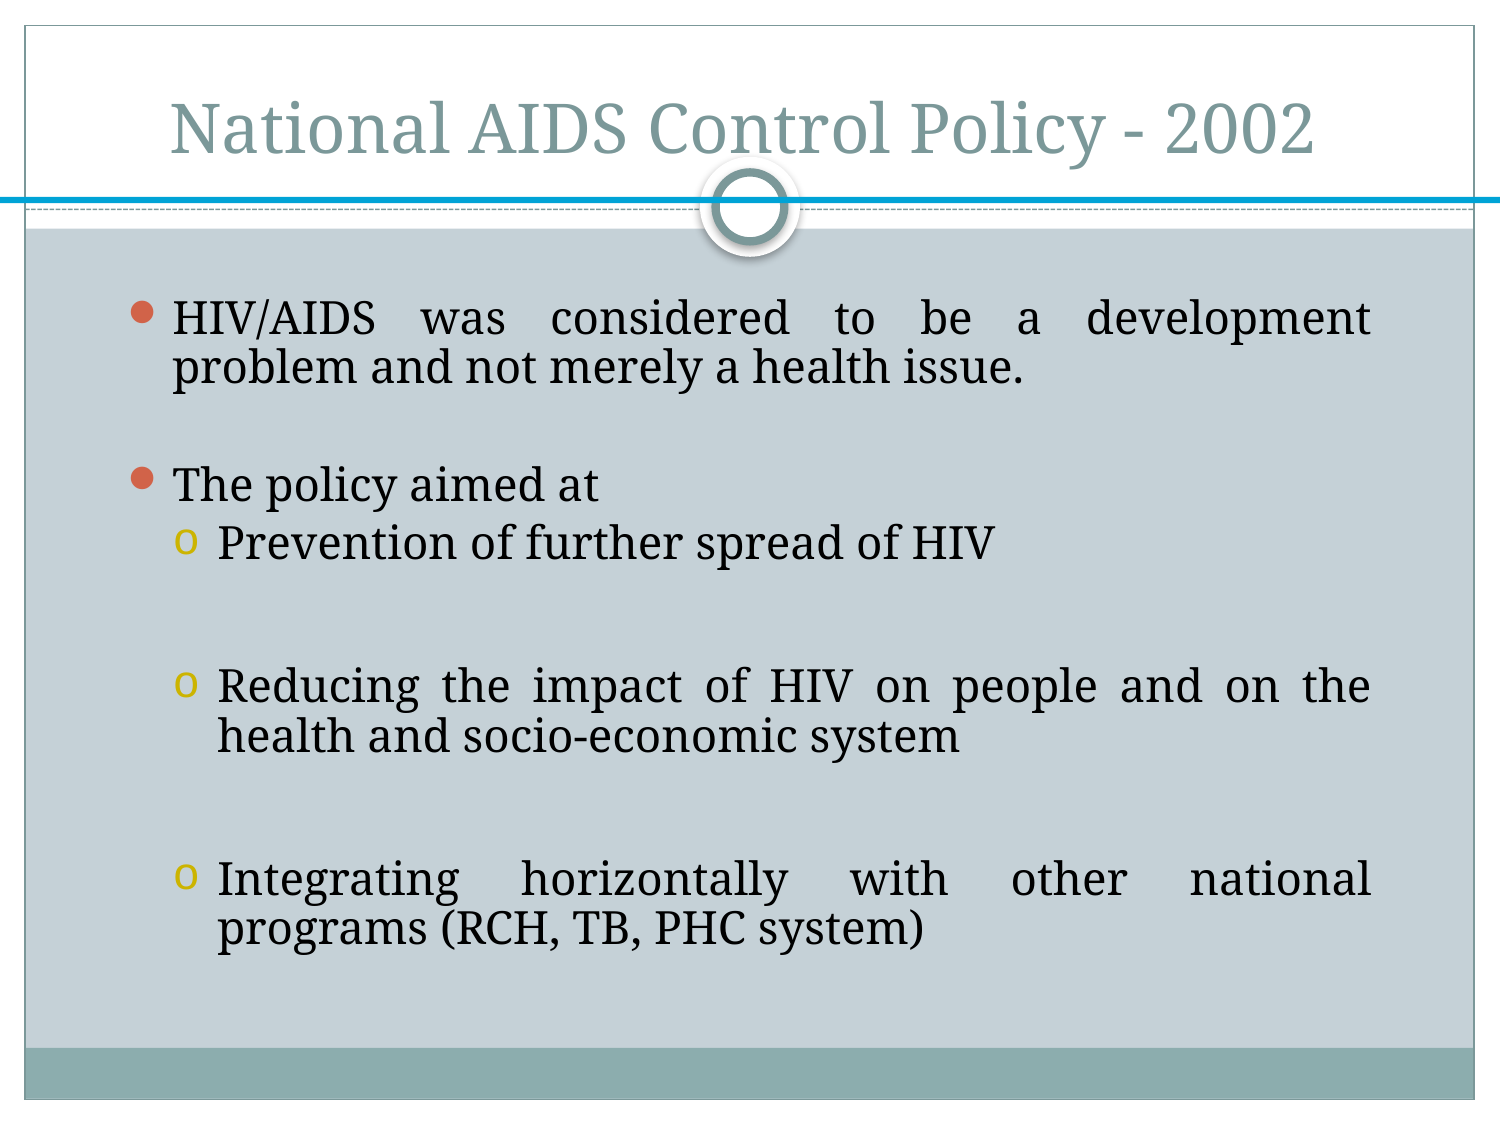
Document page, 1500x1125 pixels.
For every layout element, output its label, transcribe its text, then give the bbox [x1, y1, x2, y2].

title National AIDS Control Policy - 2002 [62, 0, 1426, 176]
list HIV/AIDS was considered to be a development problem and not merely a health issue. The policy aimed at Prevention of further spread of HIV Reducing the impact of HIV on people and on the health and socio-economic system Integrating horizontally with other national programs (RCH, TB, PHC system) [112, 287, 1388, 951]
